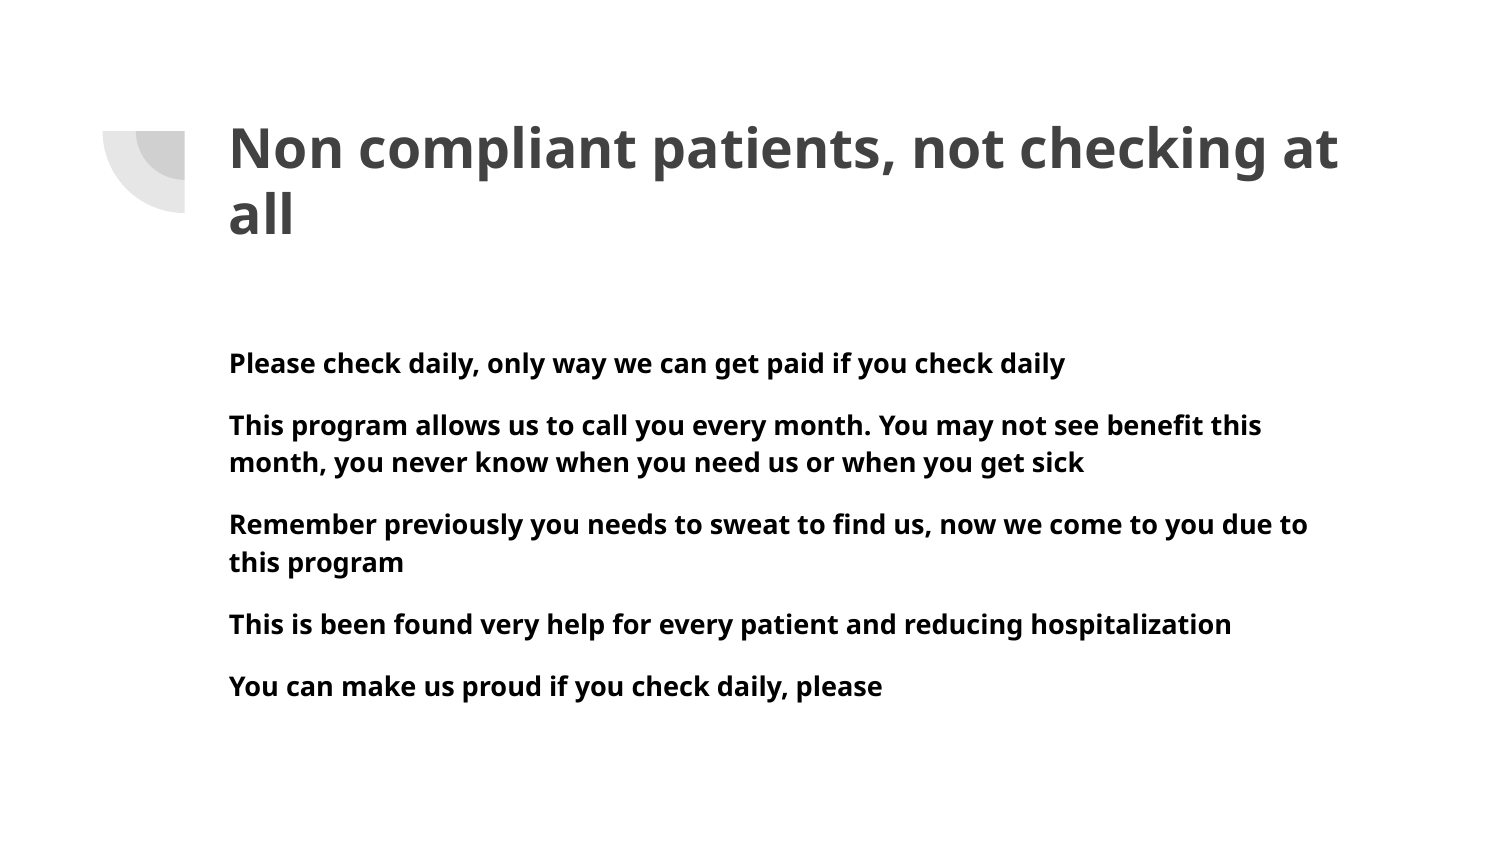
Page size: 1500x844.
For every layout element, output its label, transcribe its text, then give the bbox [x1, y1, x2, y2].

list Please check daily, only way we can get paid if you check daily This program allows us to call you every month. You may not see benefit this month, you never know when you need us or when you get sick Remember previously you needs to sweat to find us, now we come to you due to this program This is been found very help for every patient and reducing hospitalization You can make us proud if you check daily, please [213, 326, 1368, 744]
title Non compliant patients, not checking at all [213, 98, 1368, 263]
